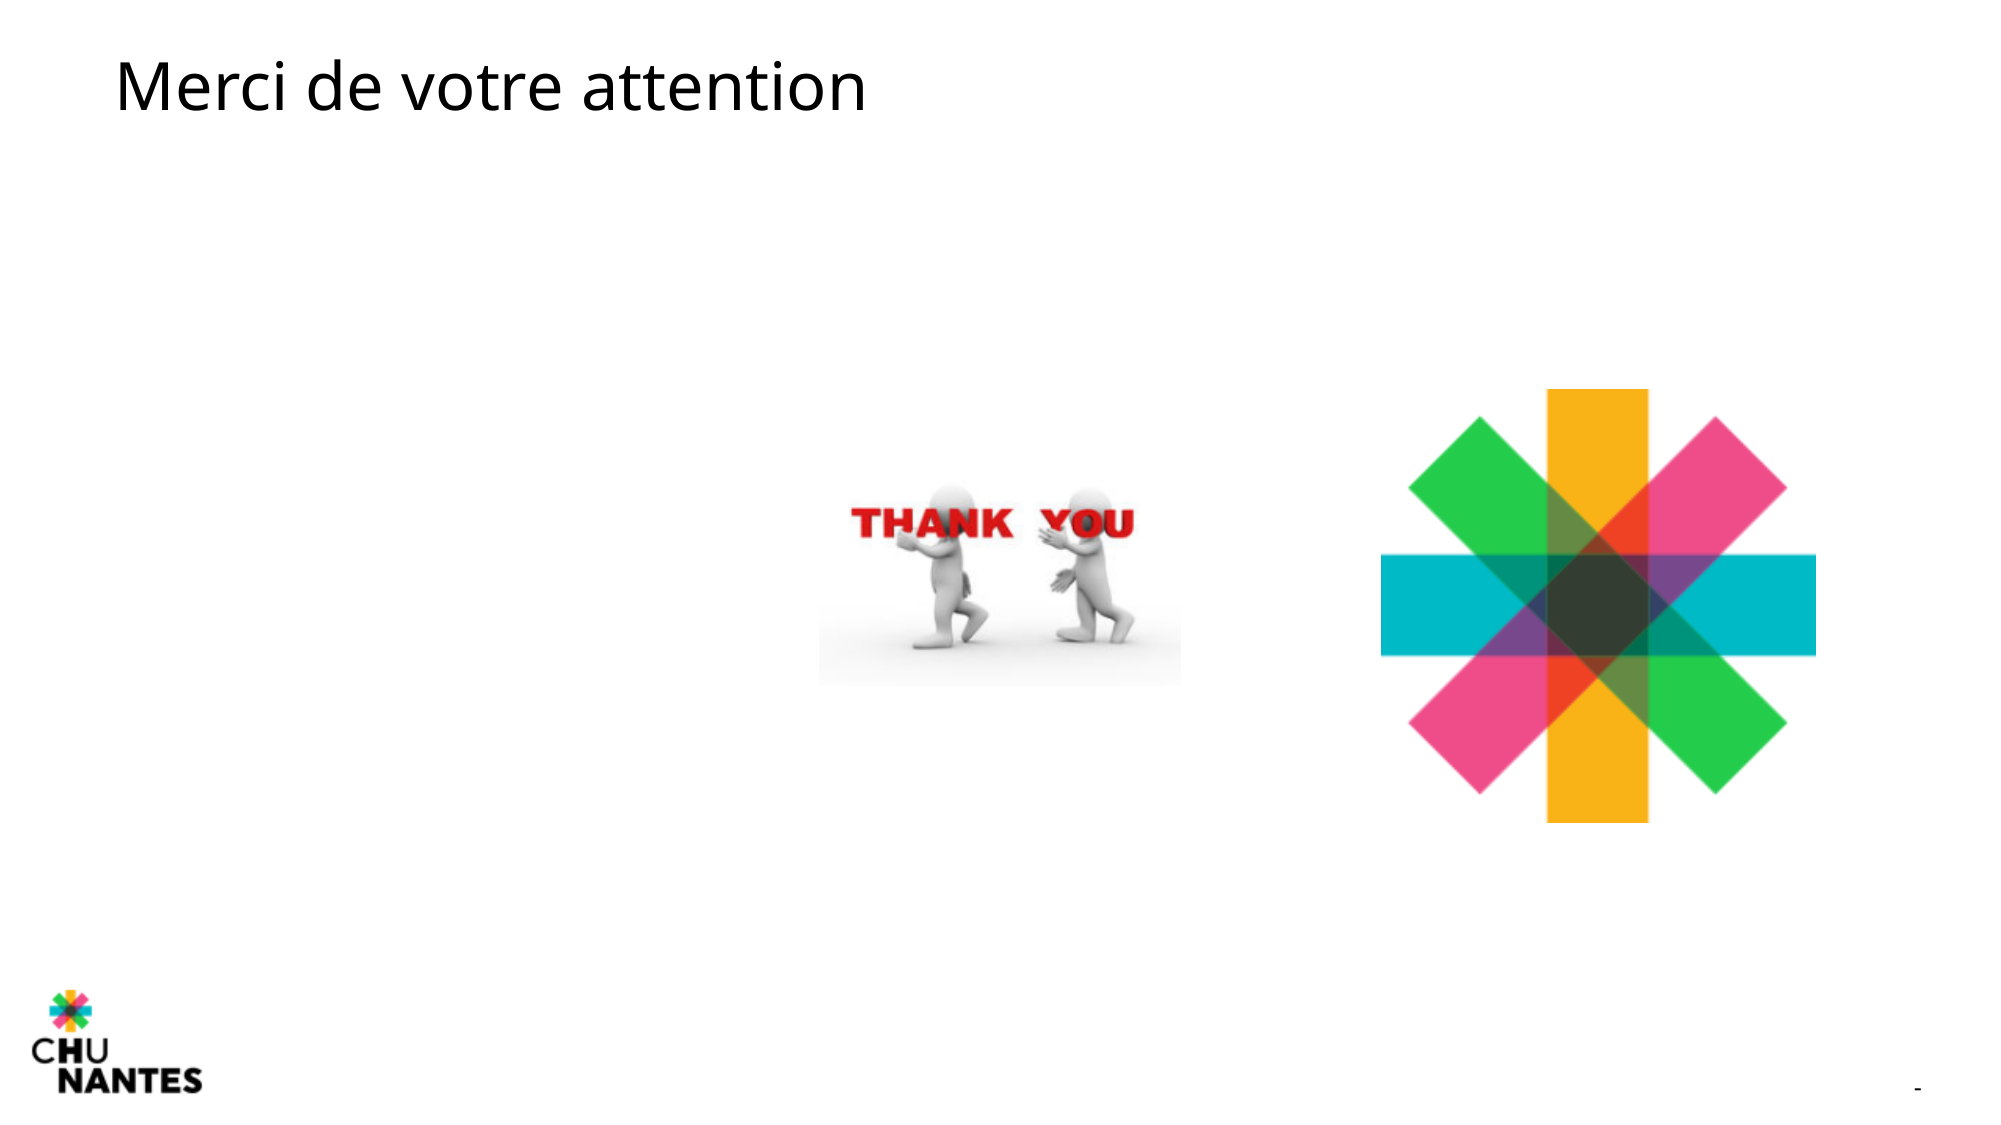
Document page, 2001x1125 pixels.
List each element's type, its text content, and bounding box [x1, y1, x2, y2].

picture [12, 973, 221, 1106]
picture [819, 438, 1181, 686]
picture [1381, 389, 1816, 823]
title Merci de votre attention [99, 45, 1900, 233]
